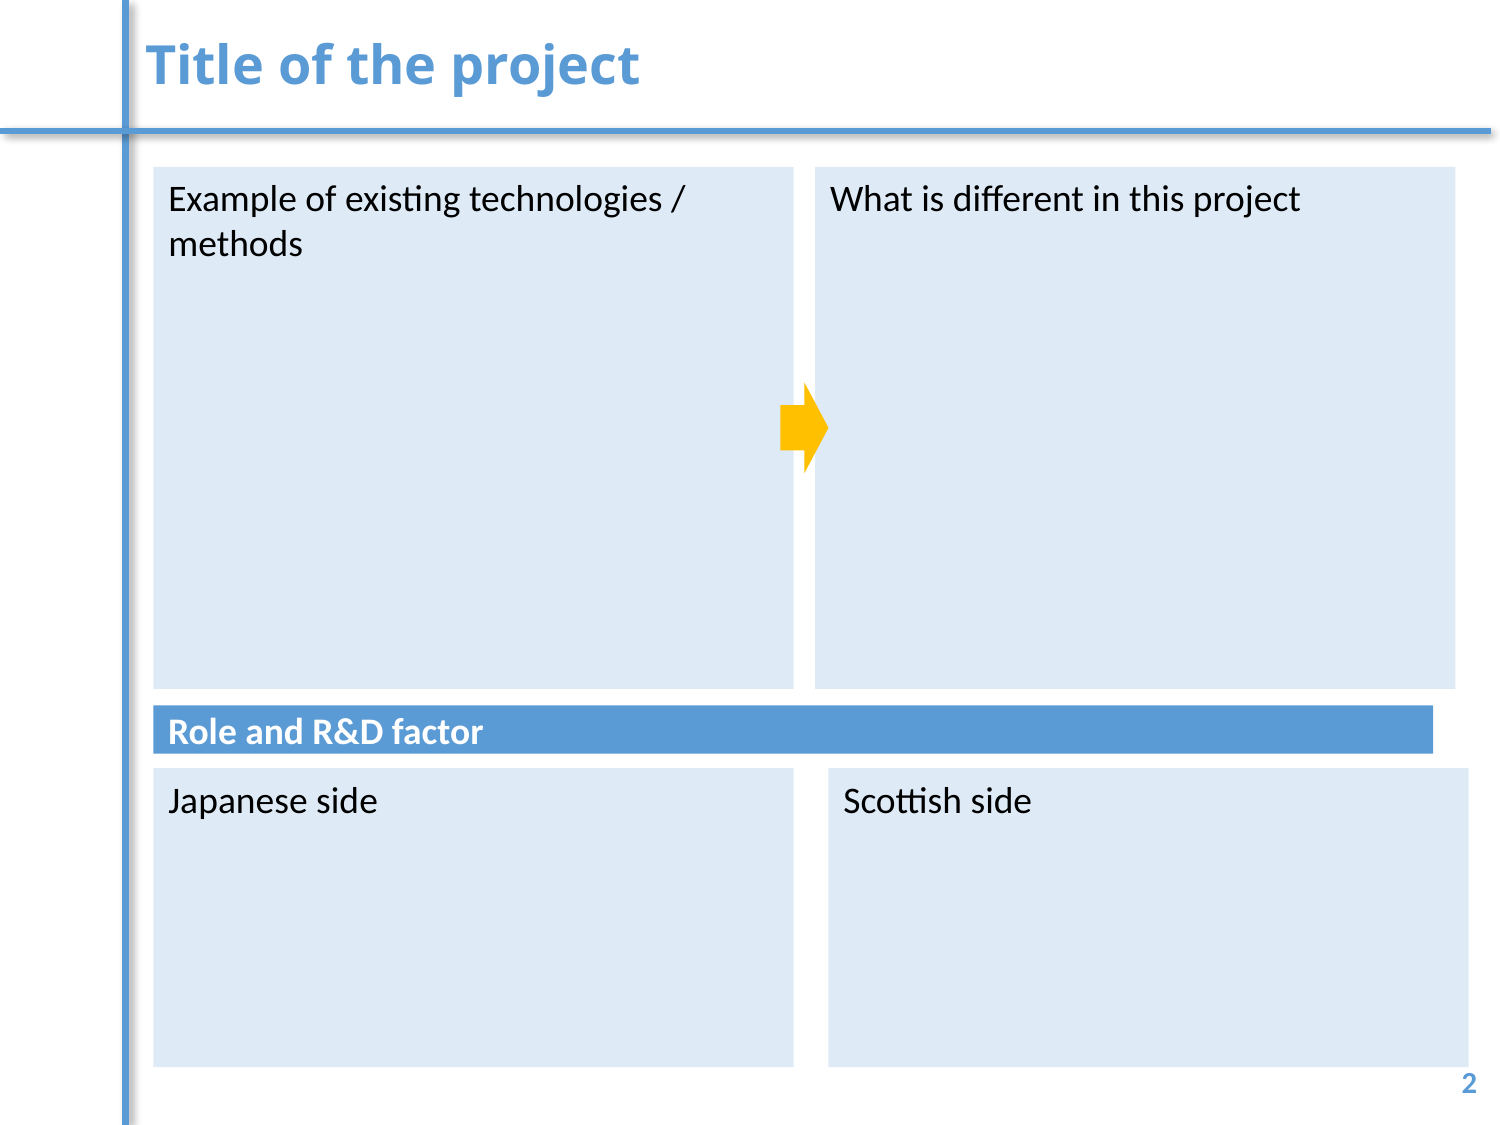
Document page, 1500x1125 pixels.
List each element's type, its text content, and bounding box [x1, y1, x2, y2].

text_box What is different in this project [814, 166, 1456, 690]
text_box Example of existing technologies / methods [152, 166, 795, 690]
text_box Japanese side [152, 767, 795, 1068]
title Title of the project [130, 19, 1500, 115]
text_box Role and R&D factor [152, 704, 1434, 755]
text_box Scottish side [827, 767, 1470, 1068]
text_box [779, 381, 830, 474]
